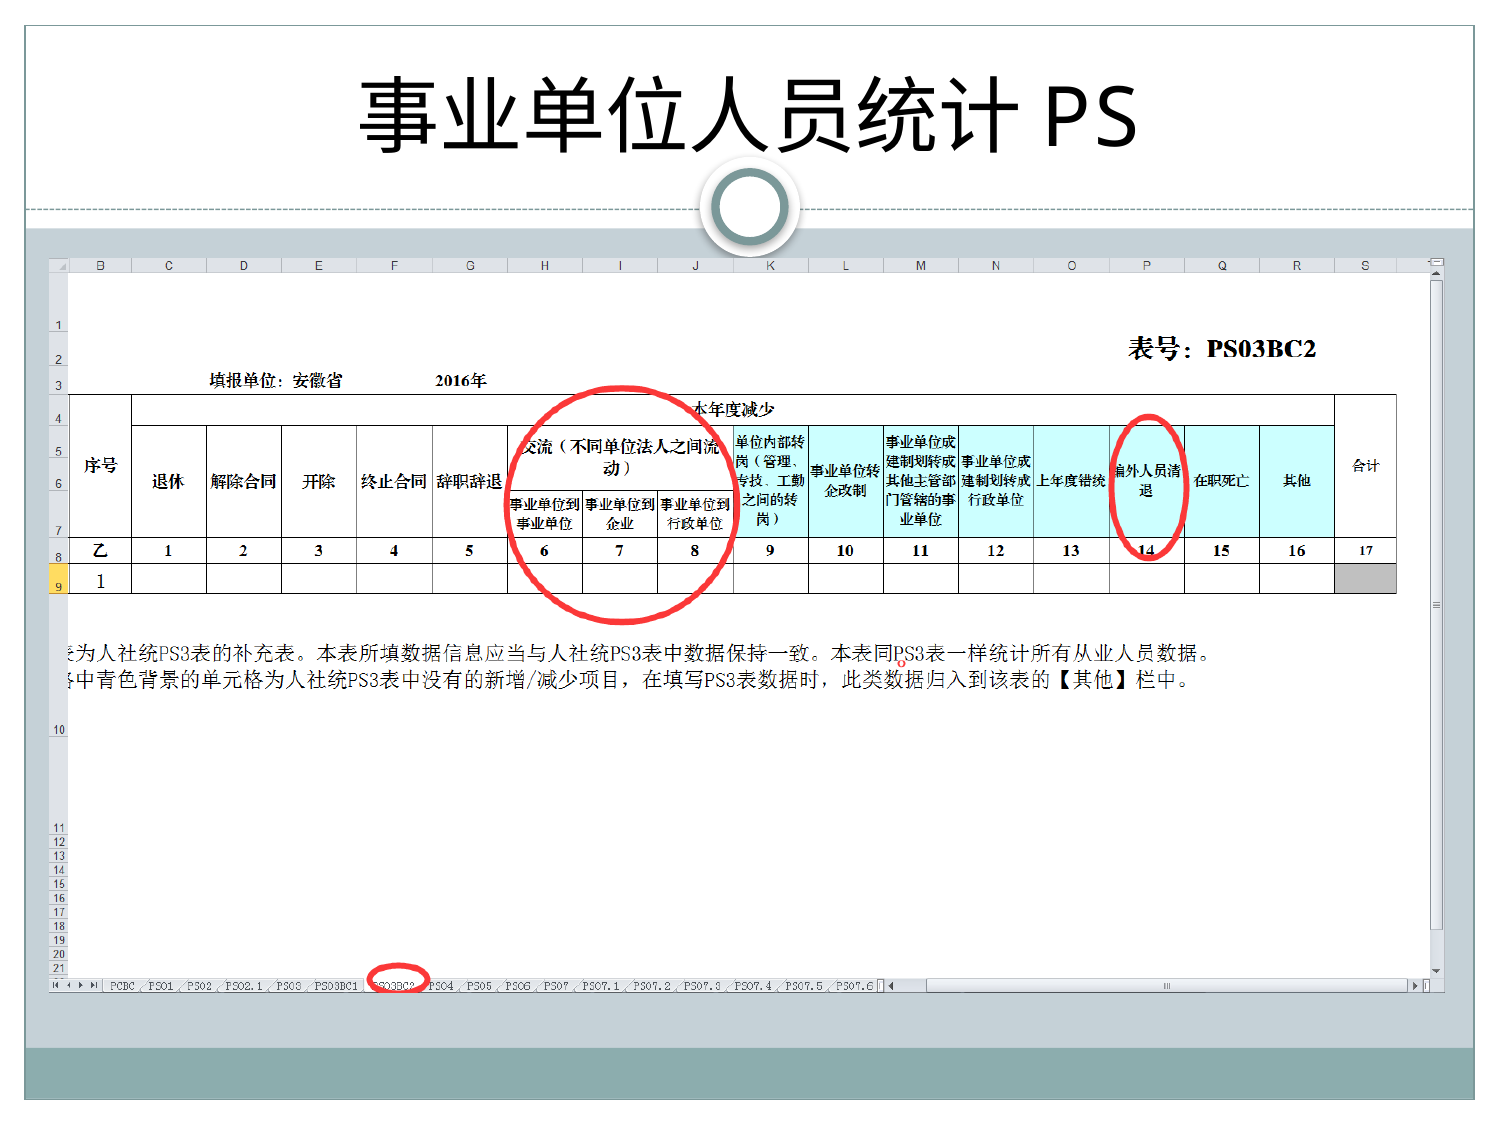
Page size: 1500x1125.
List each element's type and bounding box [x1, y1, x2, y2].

list [49, 258, 1445, 993]
